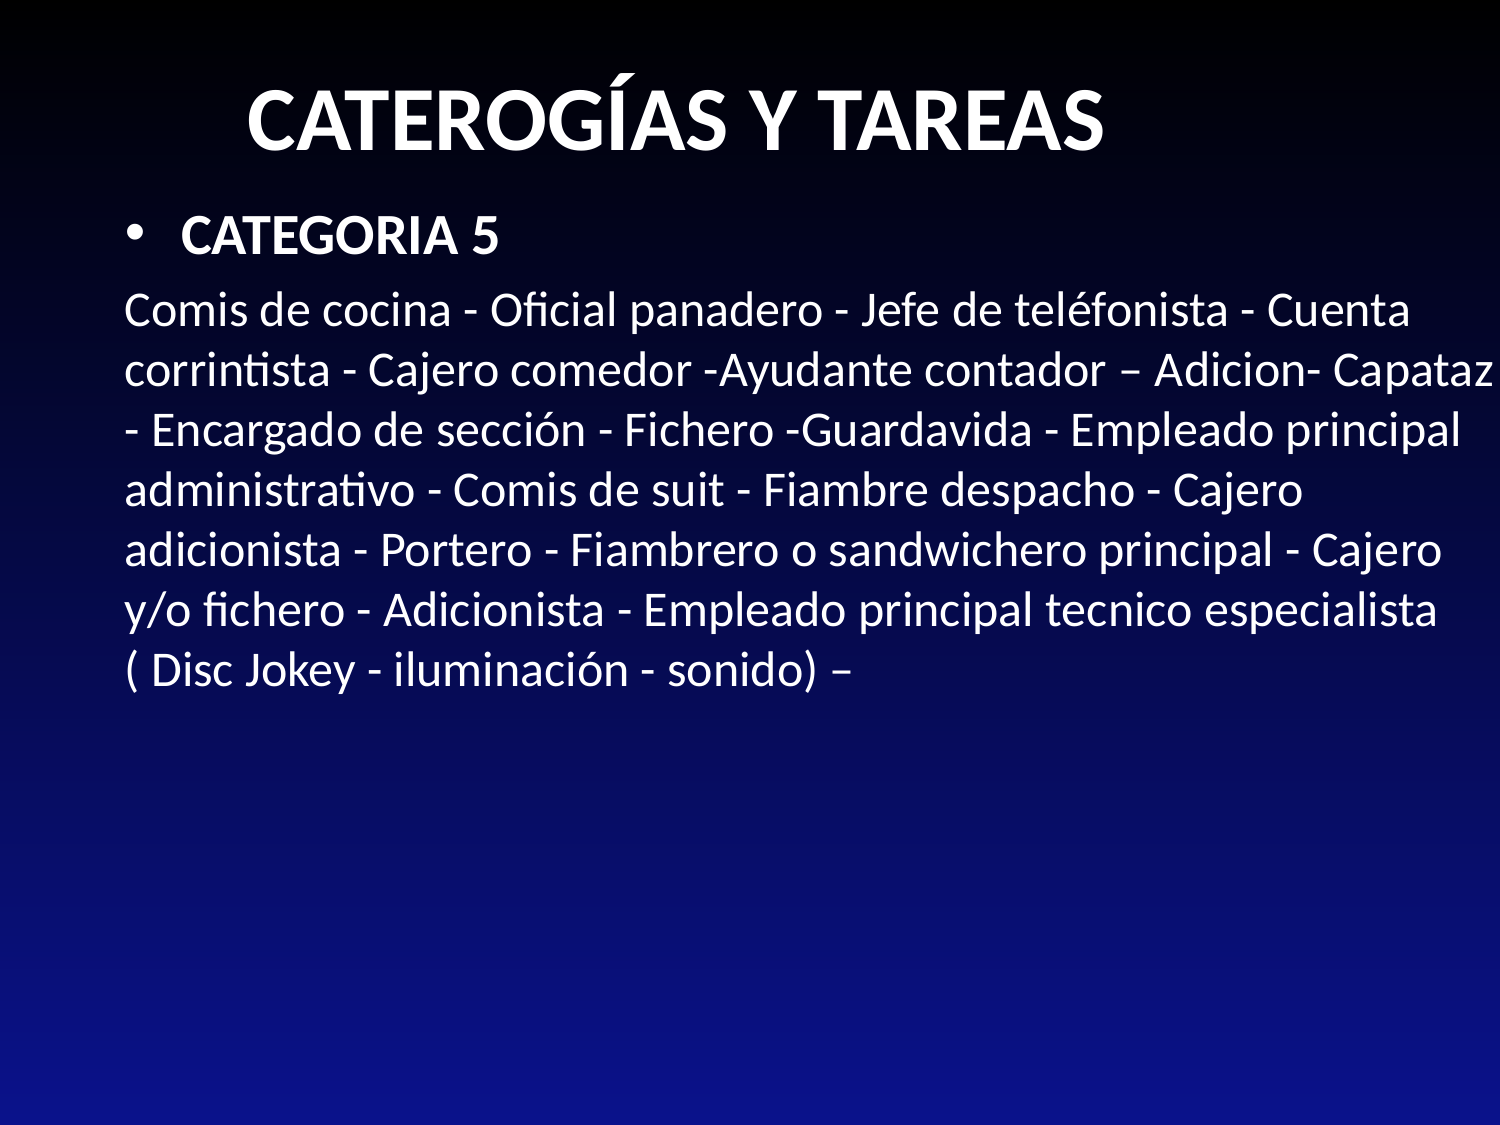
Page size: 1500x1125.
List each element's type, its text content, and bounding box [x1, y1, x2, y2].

title CATEROGÍAS Y TAREAS [0, 58, 1376, 213]
list CATEGORIA 5 Comis de cocina - Oficial panadero - Jefe de teléfonista - Cuenta corrintista - Cajero comedor -Ayudante contador – Adicion- Capataz - Encargado de sección - Fichero -Guardavida - Empleado principal administrativo - Comis de suit - Fiambre despacho - Cajero adicionista - Portero - Fiambrero o sandwichero principal - Cajero y/o fichero - Adicionista - Empleado principal tecnico especialista ( Disc Jokey - iluminación - sonido) – [124, 196, 1500, 940]
